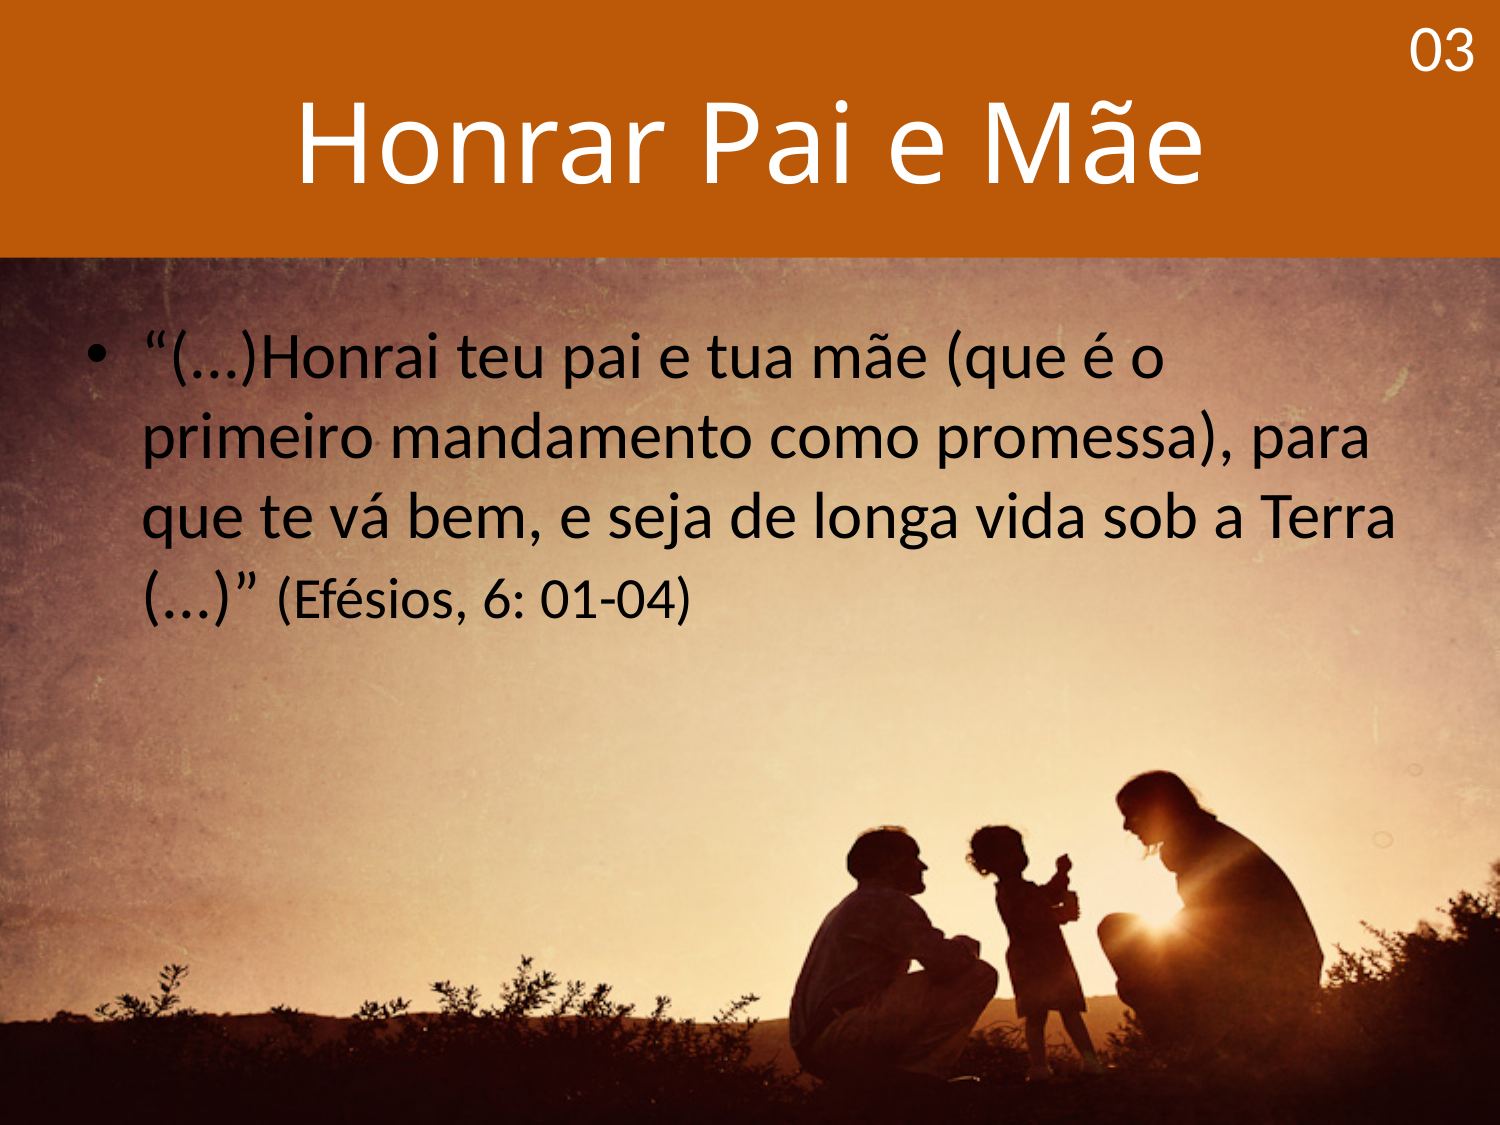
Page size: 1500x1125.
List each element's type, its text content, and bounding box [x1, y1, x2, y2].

text_box [0, 0, 1500, 257]
picture [0, 257, 1500, 1125]
title Honrar Pai e Mãe [75, 45, 1425, 233]
text_box 03 [1394, 0, 1500, 92]
